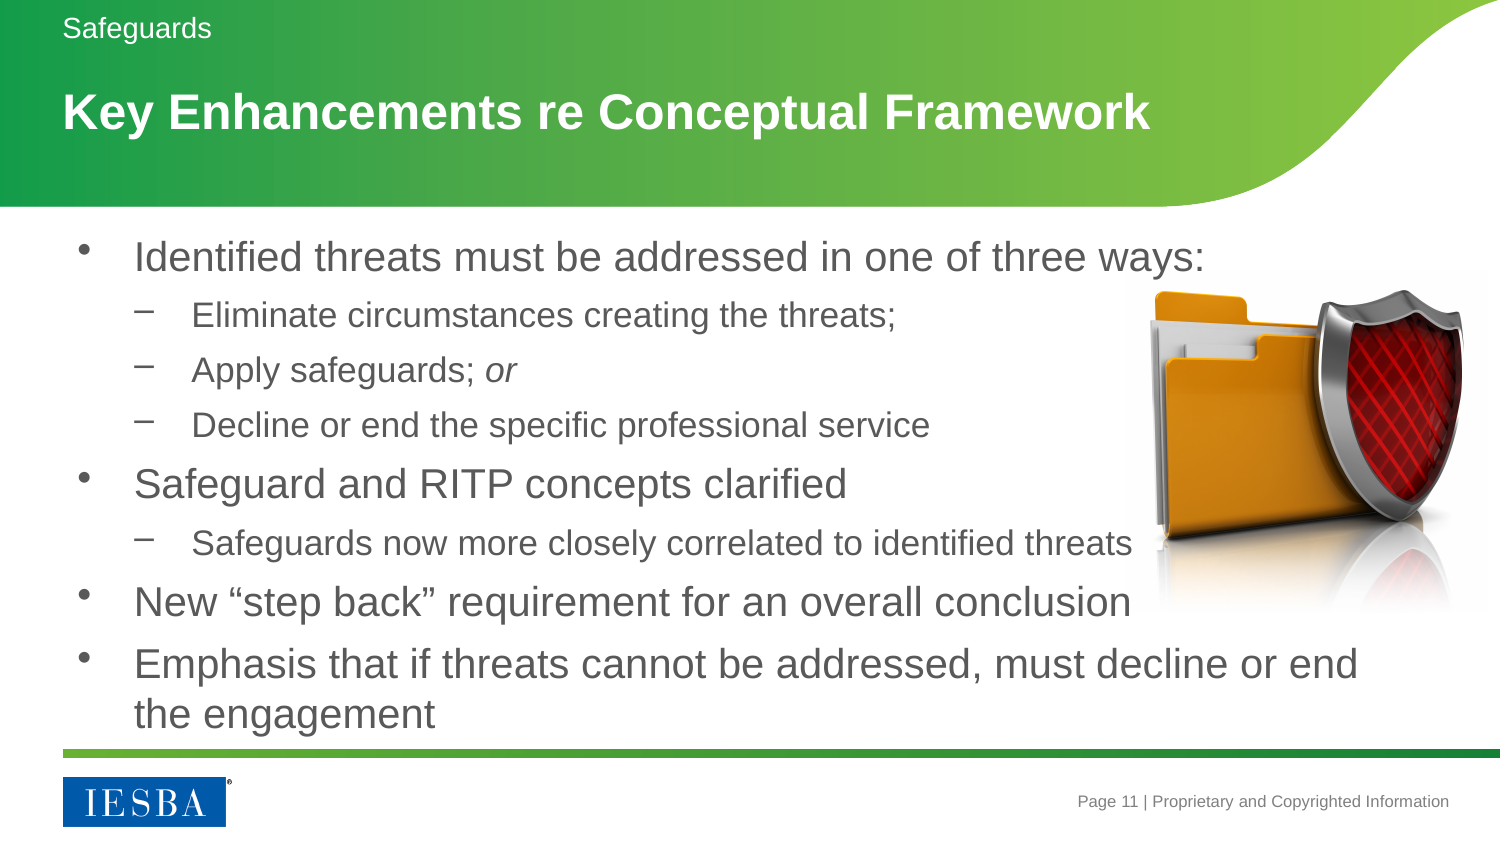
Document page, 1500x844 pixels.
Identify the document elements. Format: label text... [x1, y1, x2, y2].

list Identified threats must be addressed in one of three ways: Eliminate circumstances creating the threats; Apply safeguards; or Decline or end the specific professional service Safeguard and RITP concepts clarified Safeguards now more closely correlated to identified threats New “step back” requirement for an overall conclusion Emphasis that if threats cannot be addressed, must decline or end the engagement [62, 221, 1413, 760]
picture [0, 0, 1500, 207]
picture [63, 777, 232, 827]
picture [1124, 271, 1488, 613]
title Key Enhancements re Conceptual Framework [62, 46, 1325, 172]
subtitle Safeguards [62, 9, 500, 38]
